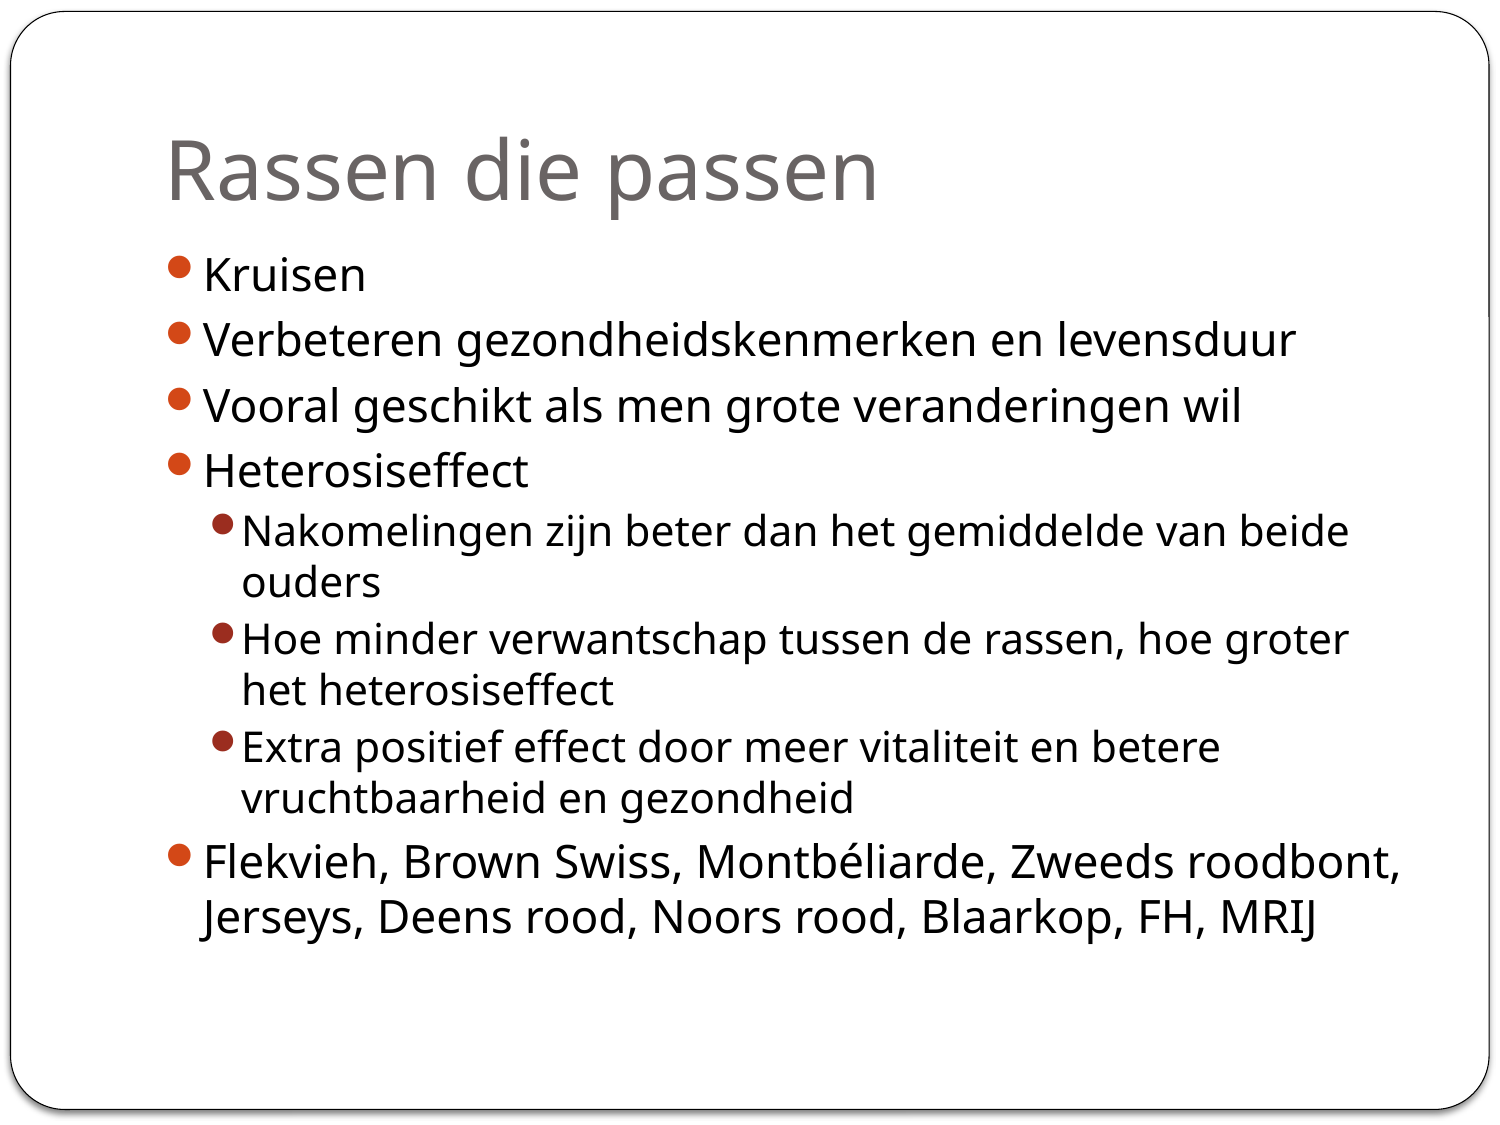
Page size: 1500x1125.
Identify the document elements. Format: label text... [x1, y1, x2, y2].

list Kruisen Verbeteren gezondheidskenmerken en levensduur Vooral geschikt als men grote veranderingen wil Heterosiseffect Nakomelingen zijn beter dan het gemiddelde van beide ouders Hoe minder verwantschap tussen de rassen, hoe groter het heterosiseffect Extra positief effect door meer vitaliteit en betere vruchtbaarheid en gezondheid Flekvieh, Brown Swiss, Montbéliarde, Zweeds roodbont, Jerseys, Deens rood, Noors rood, Blaarkop, FH, MRIJ [150, 237, 1425, 988]
title Rassen die passen [150, 45, 1425, 233]
